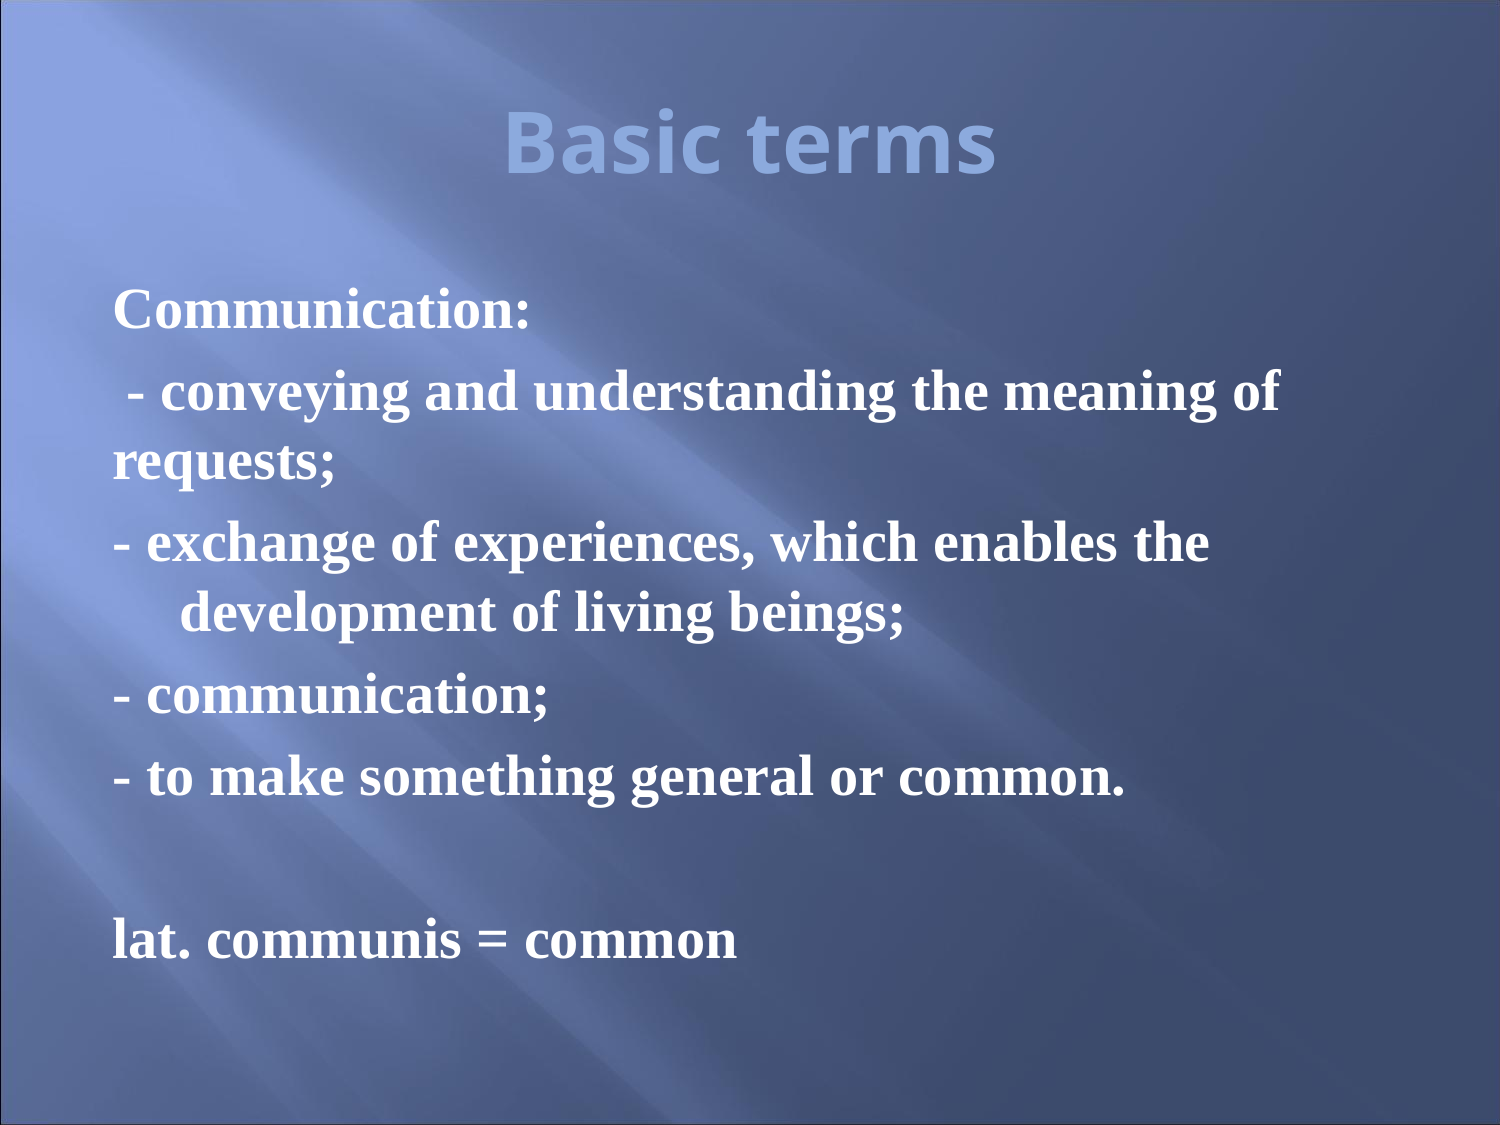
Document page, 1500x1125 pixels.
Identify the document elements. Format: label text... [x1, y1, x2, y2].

list Communication: - conveying and understanding the meaning of requests; - exchange of experiences, which enables the development of living beings; - communication; - to make something general or common. lat. communis = common [75, 262, 1425, 1035]
picture [0, 0, 1500, 1125]
title Basic terms [75, 45, 1425, 233]
